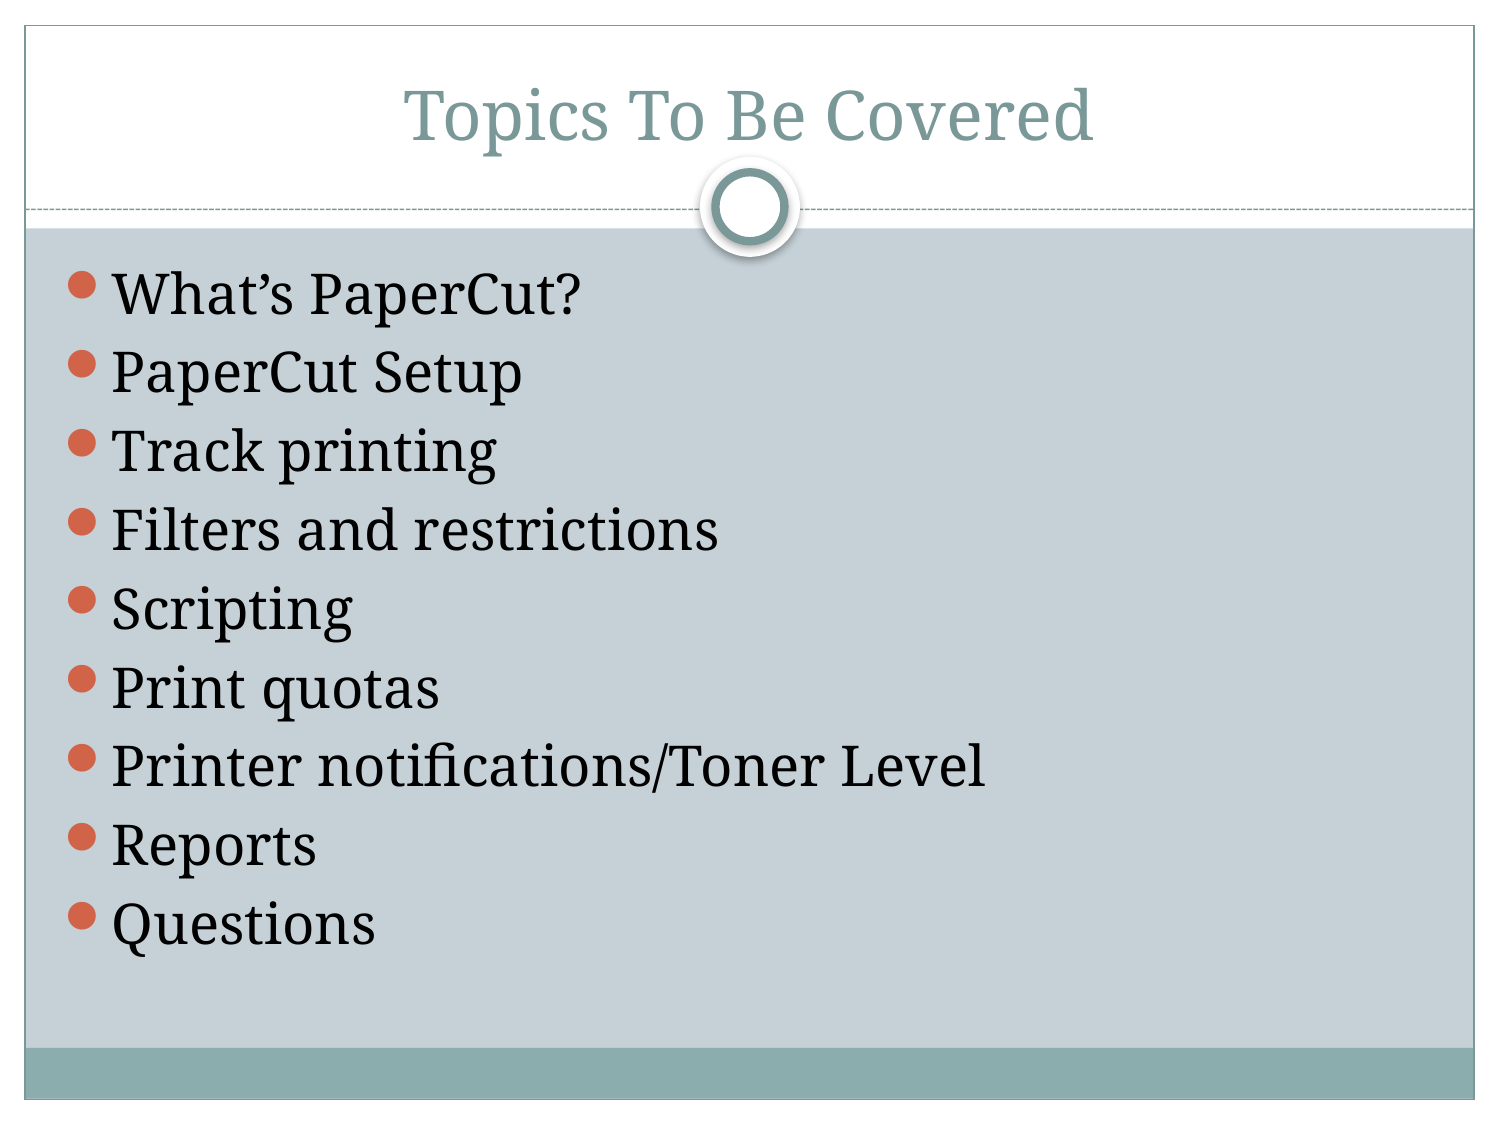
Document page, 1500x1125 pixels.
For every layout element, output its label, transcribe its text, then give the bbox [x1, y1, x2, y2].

list What’s PaperCut? PaperCut Setup Track printing Filters and restrictions Scripting Print quotas Printer notifications/Toner Level Reports Questions [49, 250, 1445, 1001]
title Topics To Be Covered [49, 37, 1450, 162]
